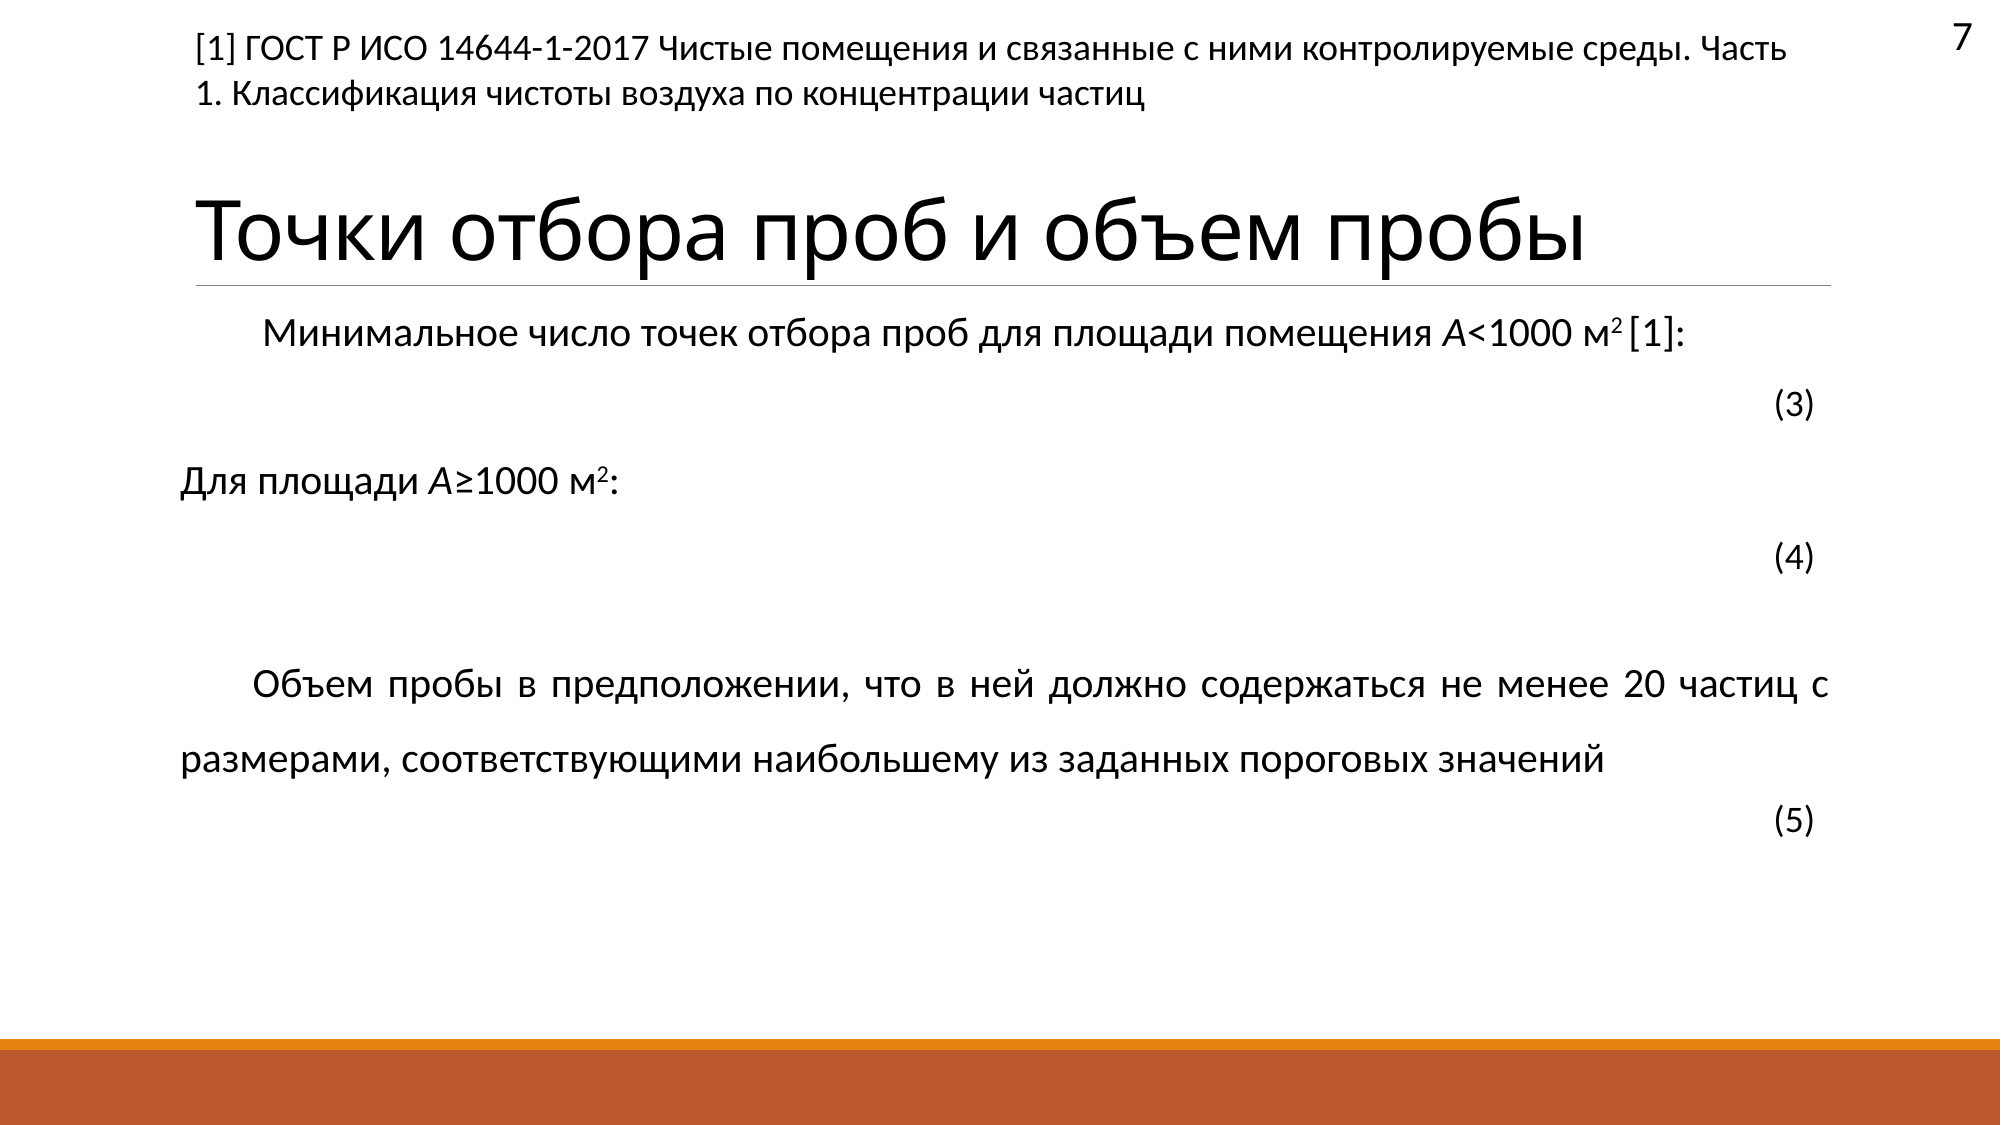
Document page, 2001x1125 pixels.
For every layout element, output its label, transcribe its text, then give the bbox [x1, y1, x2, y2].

list Минимальное число точек отбора проб для площади помещения A<1000 м2 [1]: Для площади A≥1000 м2: Объем пробы в предположении, что в ней должно содержаться не менее 20 частиц с размерами, соответствующими наибольшему из заданных пороговых значений [180, 302, 1830, 963]
text_box 7 [1923, 1, 2000, 67]
text_box [1] ГОСТ Р ИСО 14644-1-2017 Чистые помещения и связанные с ними контролируемые среды. Часть 1. Классификация чистоты воздуха по концентрации частиц [179, 15, 1830, 121]
title Точки отбора проб и объем пробы [180, 121, 1830, 285]
